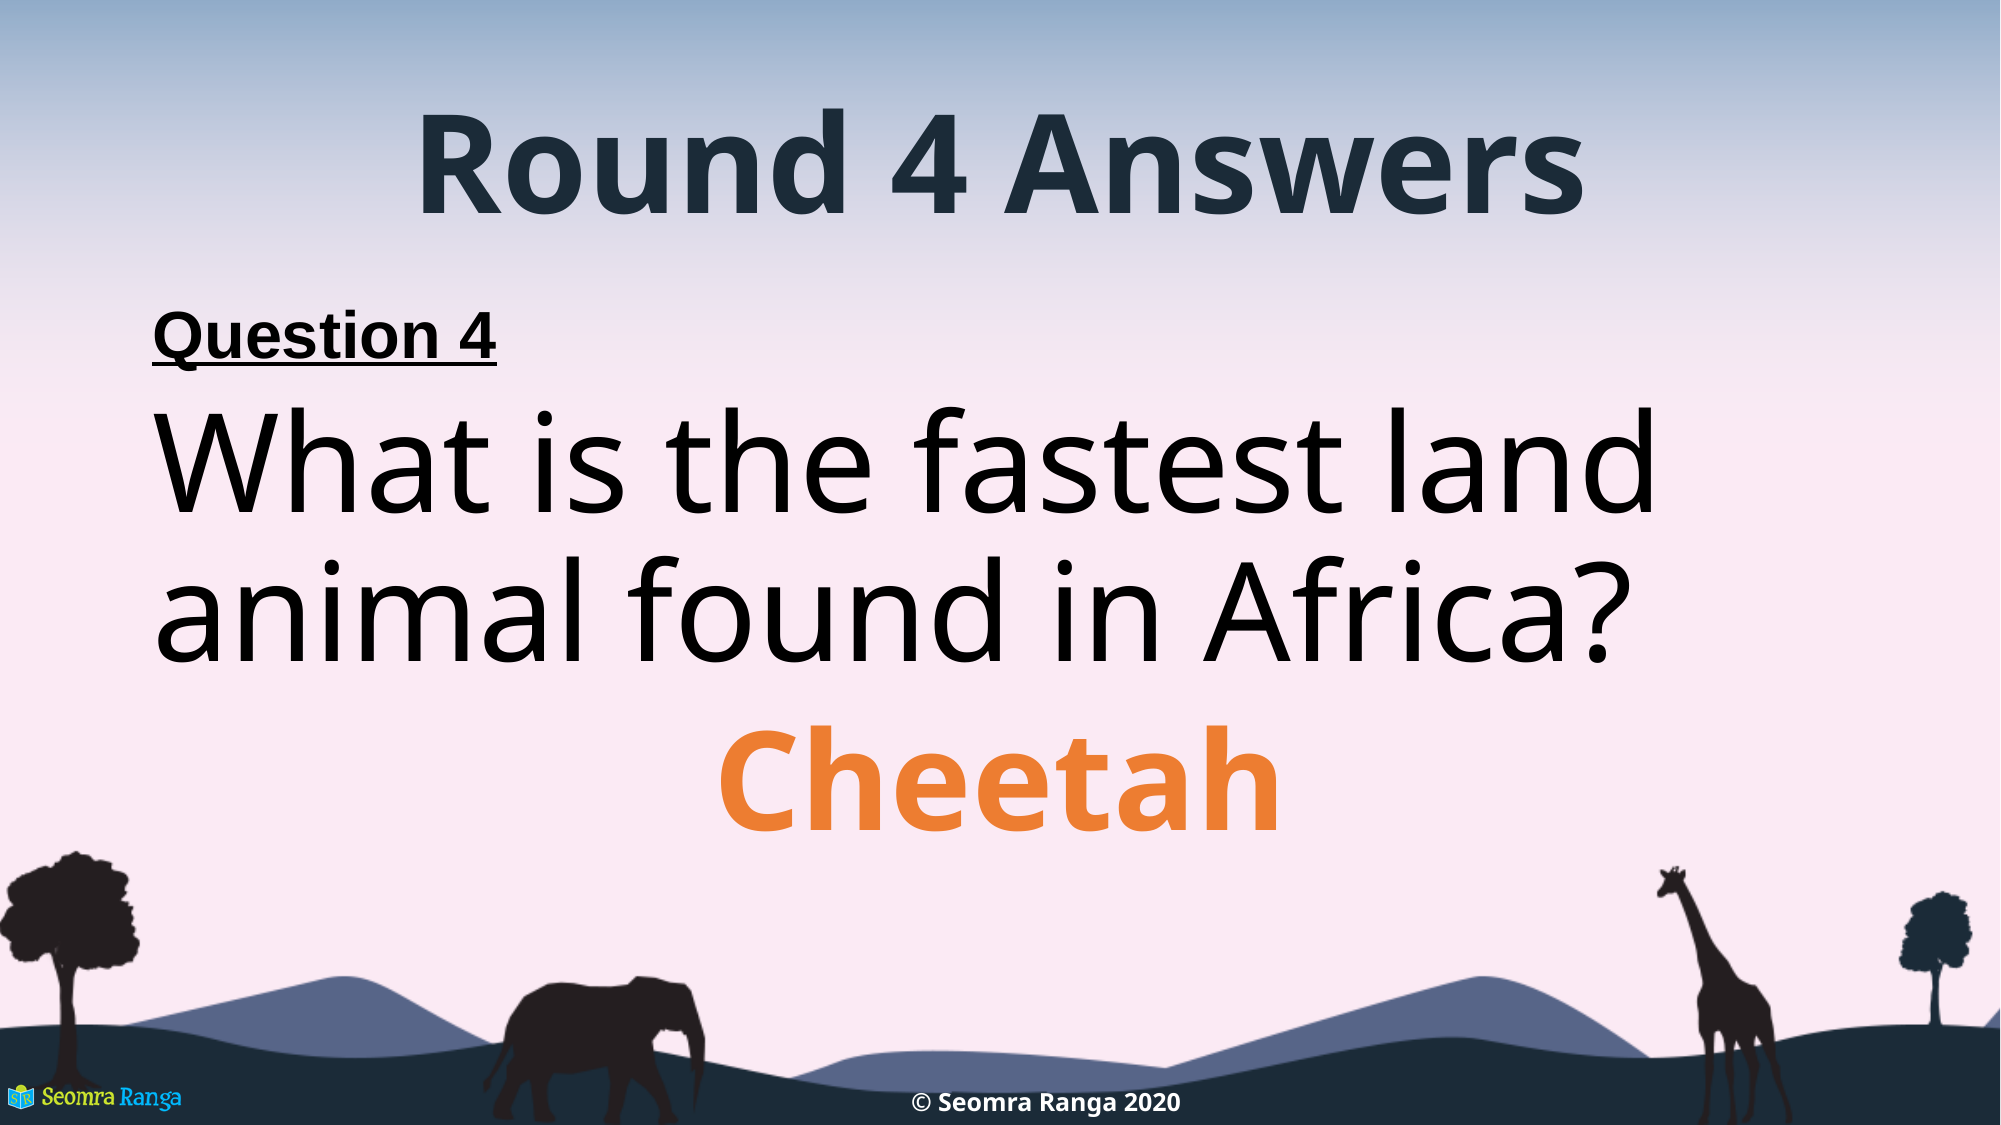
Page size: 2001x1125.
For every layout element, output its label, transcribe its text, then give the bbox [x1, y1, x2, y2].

list Question 4 What is the fastest land animal found in Africa? Cheetah [137, 293, 1863, 1014]
title Round 4 Answers [137, 59, 1863, 278]
picture [0, 0, 2001, 1125]
text_box © Seomra Ranga 2020 www.seomraranga.com [762, 1079, 1330, 1125]
